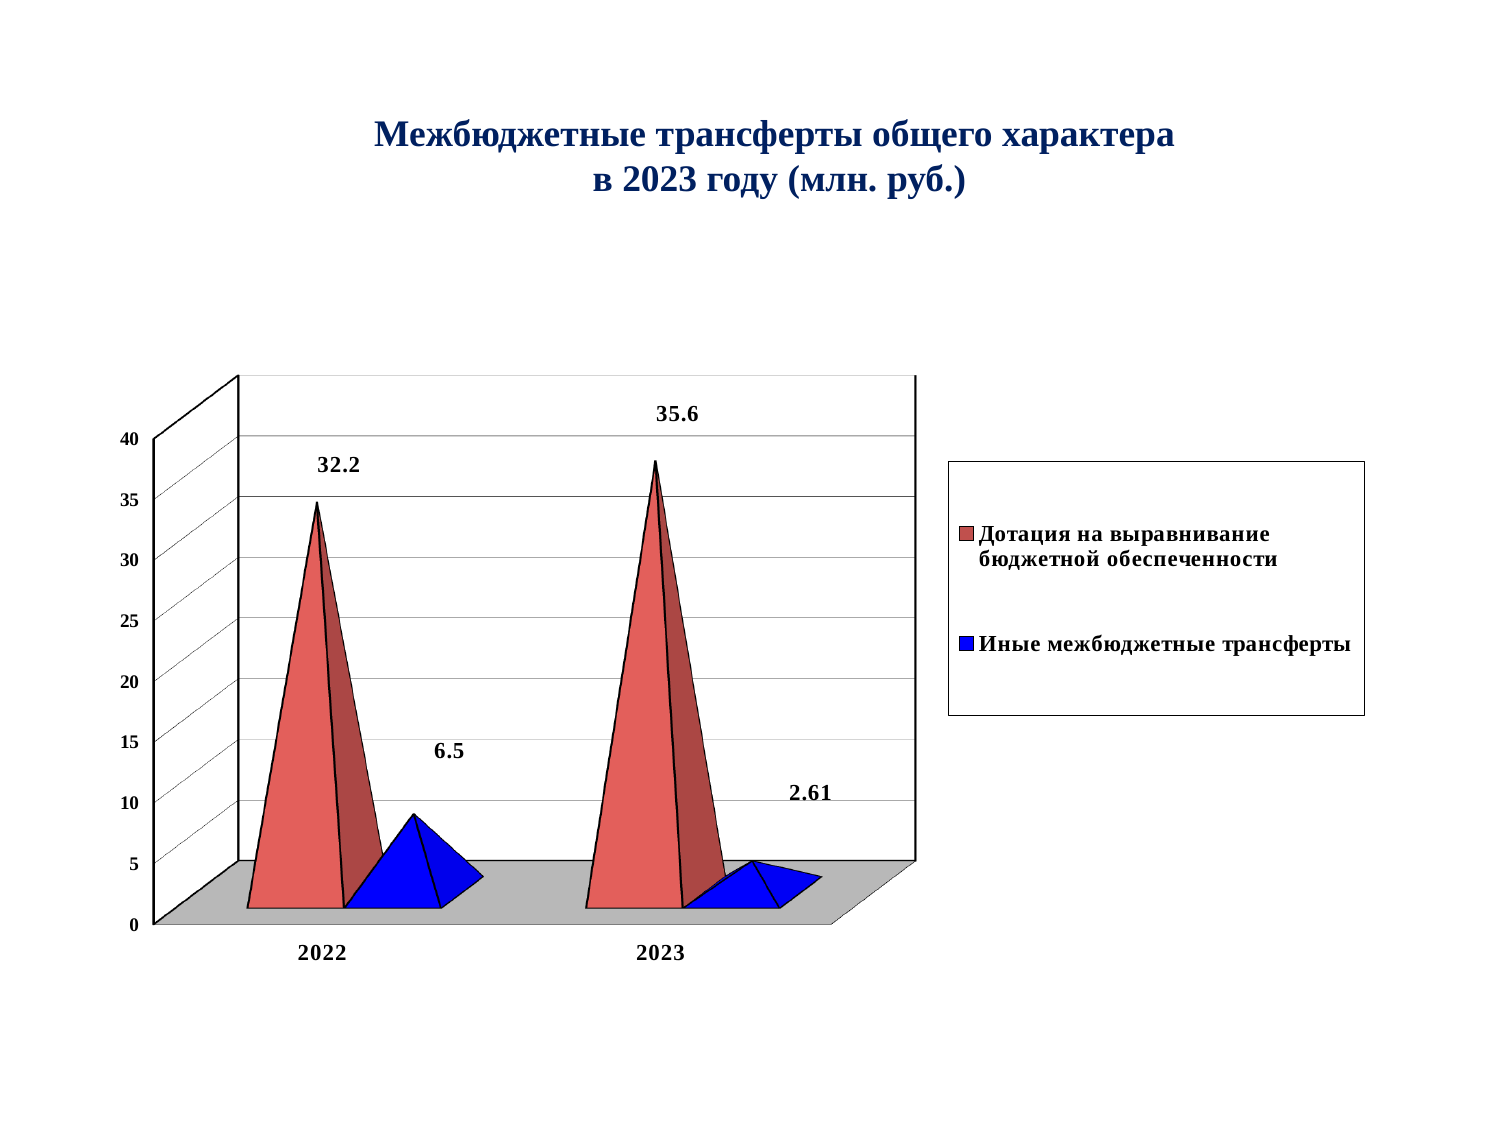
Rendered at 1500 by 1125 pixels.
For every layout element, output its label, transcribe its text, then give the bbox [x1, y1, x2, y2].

chart [52, 231, 1389, 1047]
text_box Межбюджетные трансферты общего характера в 2023 году (млн. руб.) [301, 101, 1258, 207]
